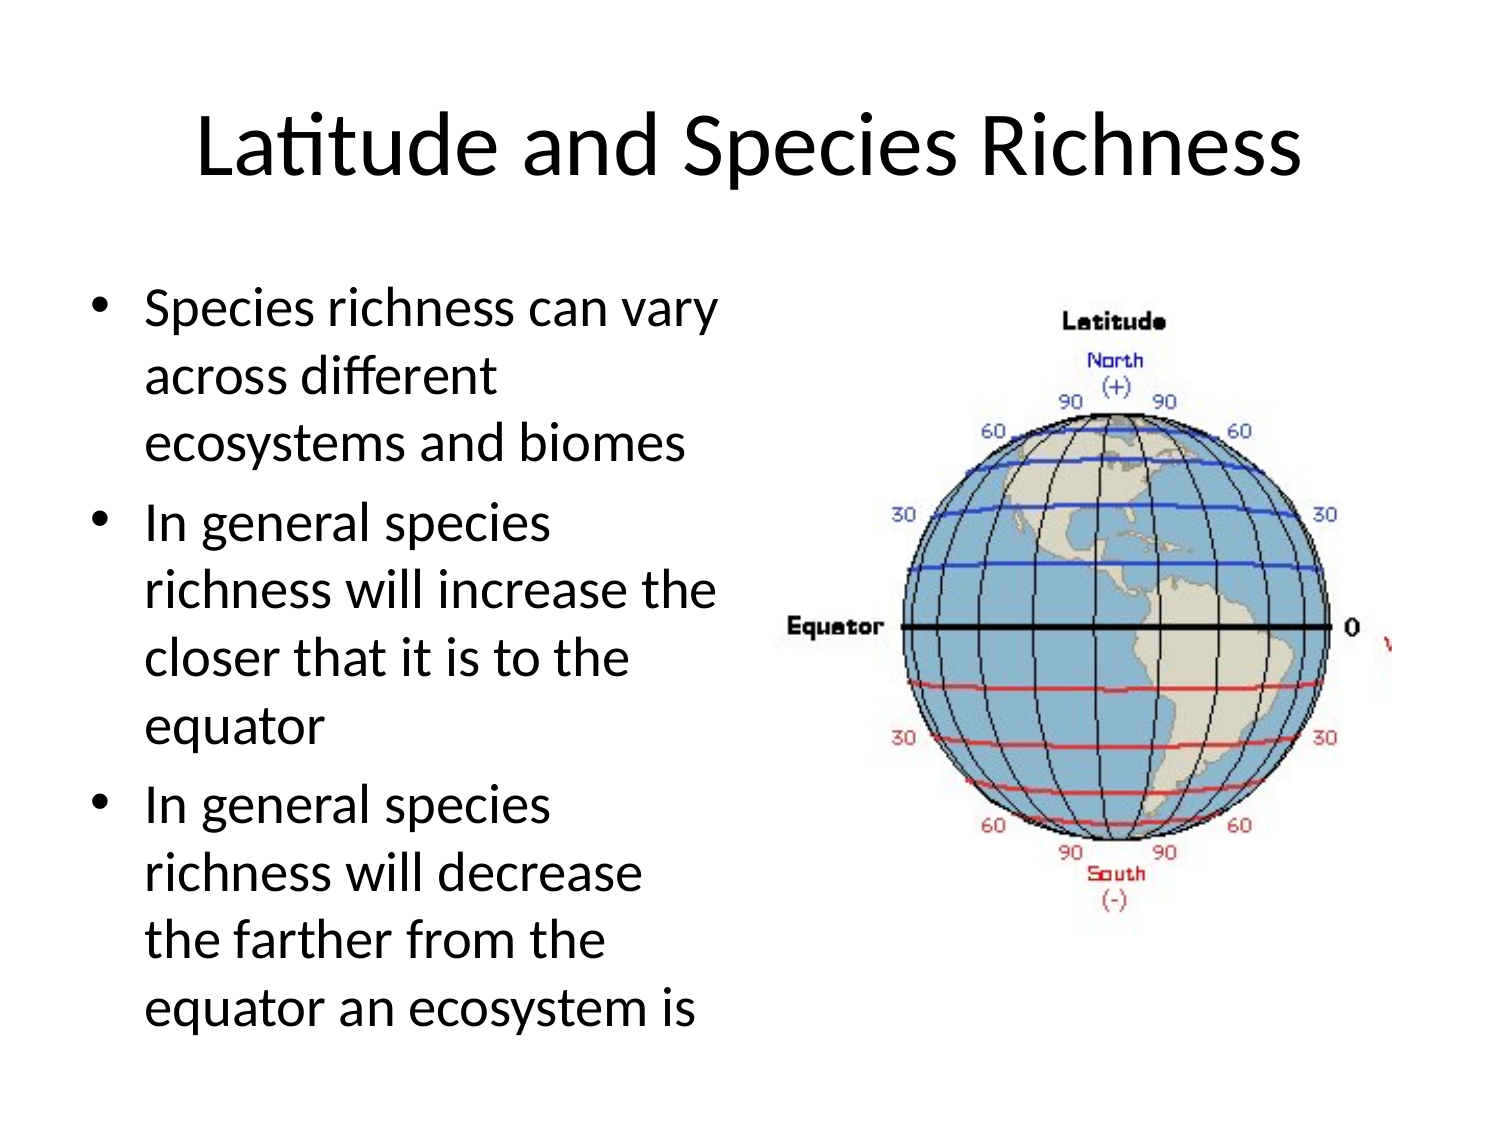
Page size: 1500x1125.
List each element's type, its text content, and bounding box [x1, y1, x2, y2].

picture [774, 299, 1392, 951]
title Latitude and Species Richness [75, 45, 1425, 233]
list Species richness can vary across different ecosystems and biomes In general species richness will increase the closer that it is to the equator In general species richness will decrease the farther from the equator an ecosystem is [75, 262, 738, 1050]
